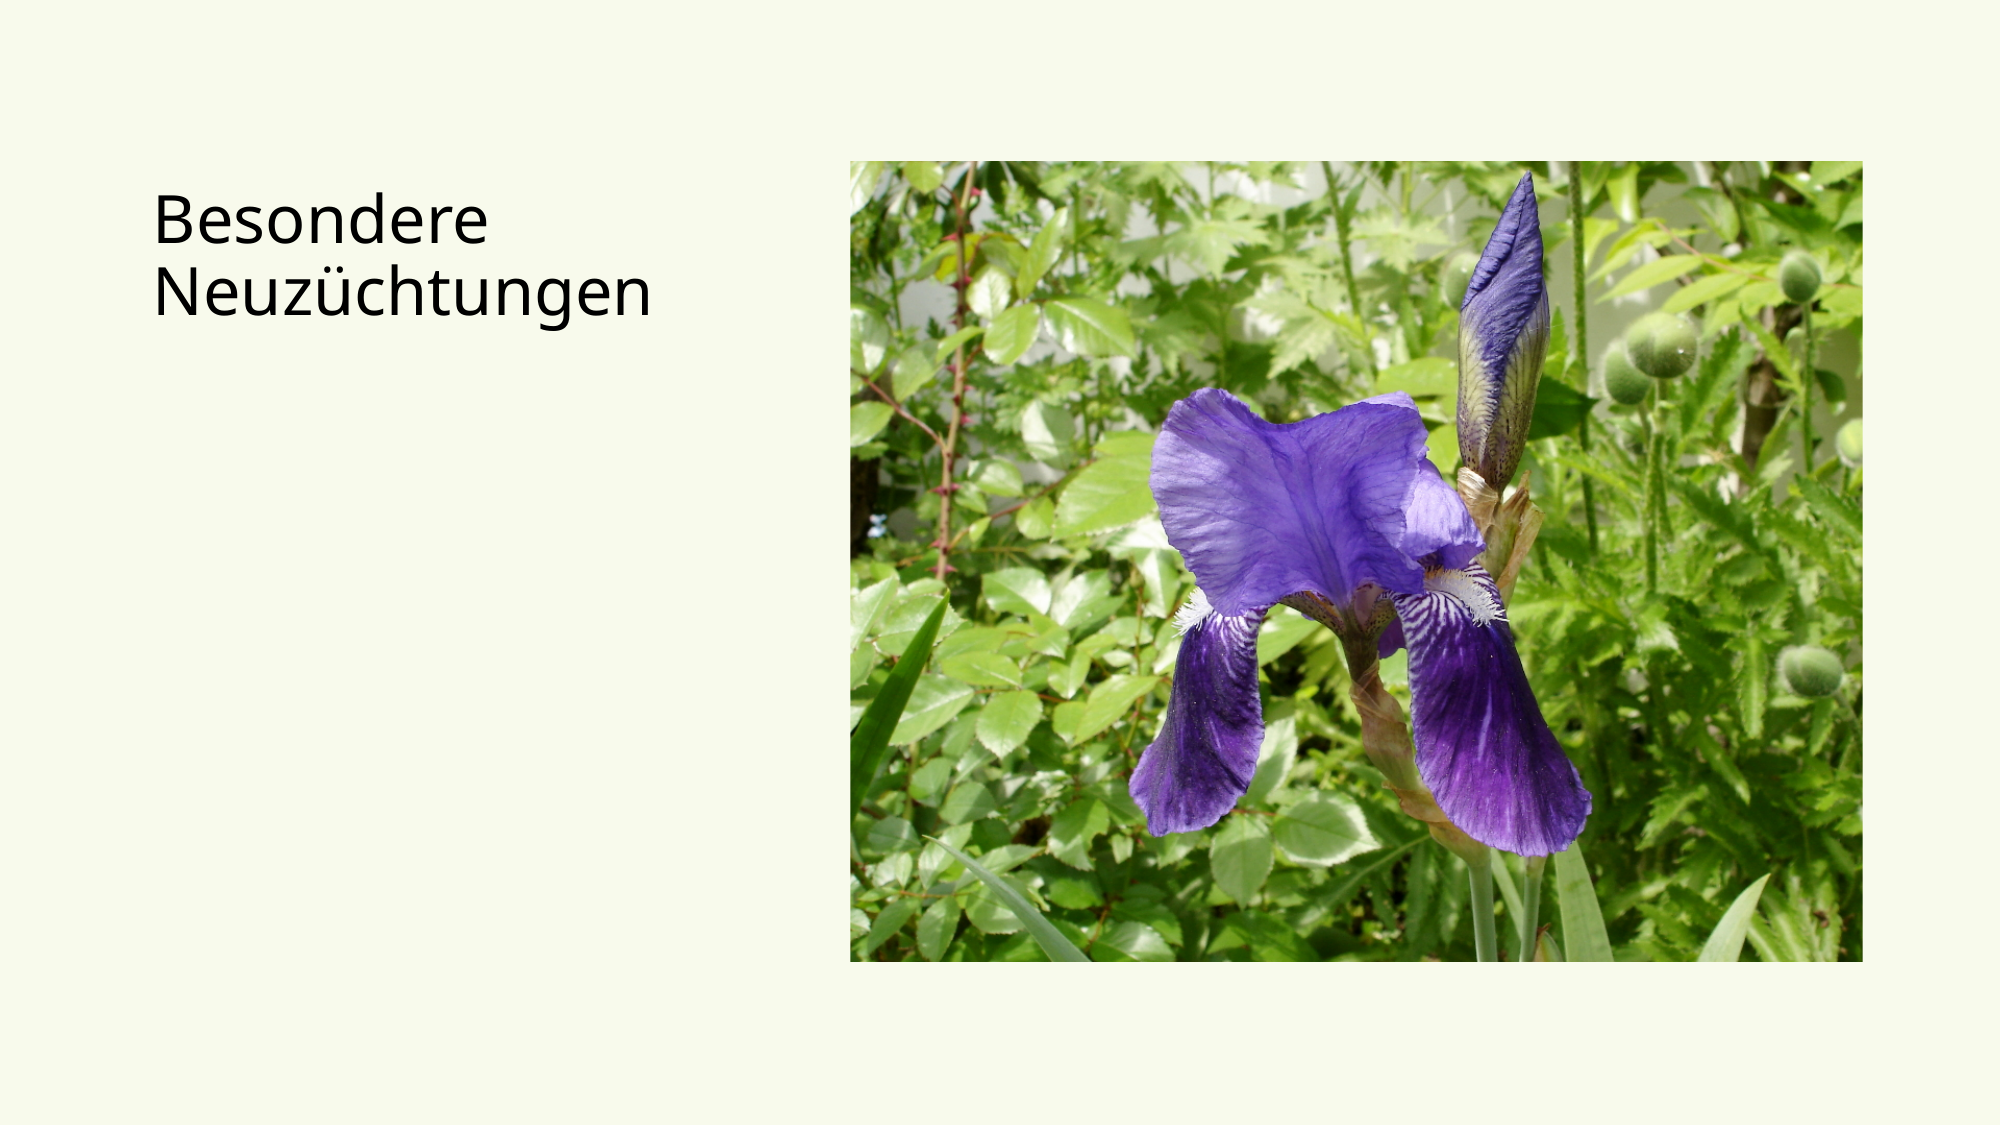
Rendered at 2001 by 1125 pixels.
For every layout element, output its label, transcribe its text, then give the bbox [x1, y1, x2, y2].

picture [850, 161, 1863, 962]
title Besondere Neuzüchtungen [137, 75, 783, 338]
